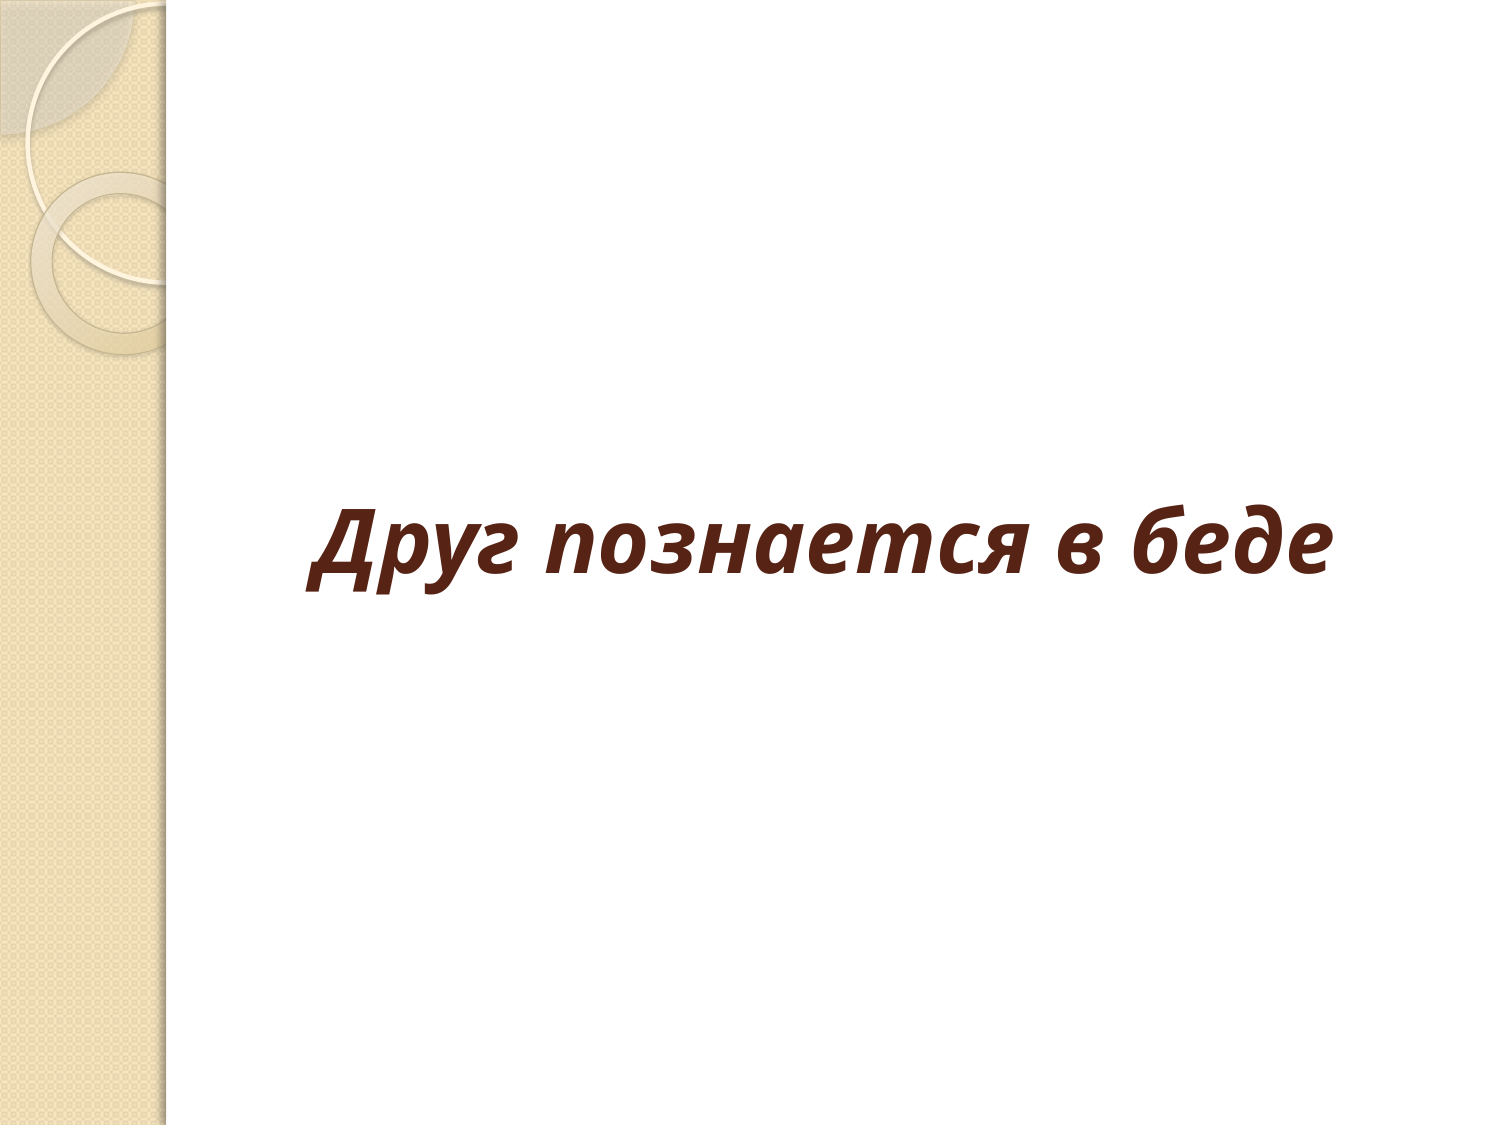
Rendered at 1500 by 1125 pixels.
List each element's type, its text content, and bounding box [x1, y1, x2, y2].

title Друг познается в беде [150, 444, 1500, 632]
